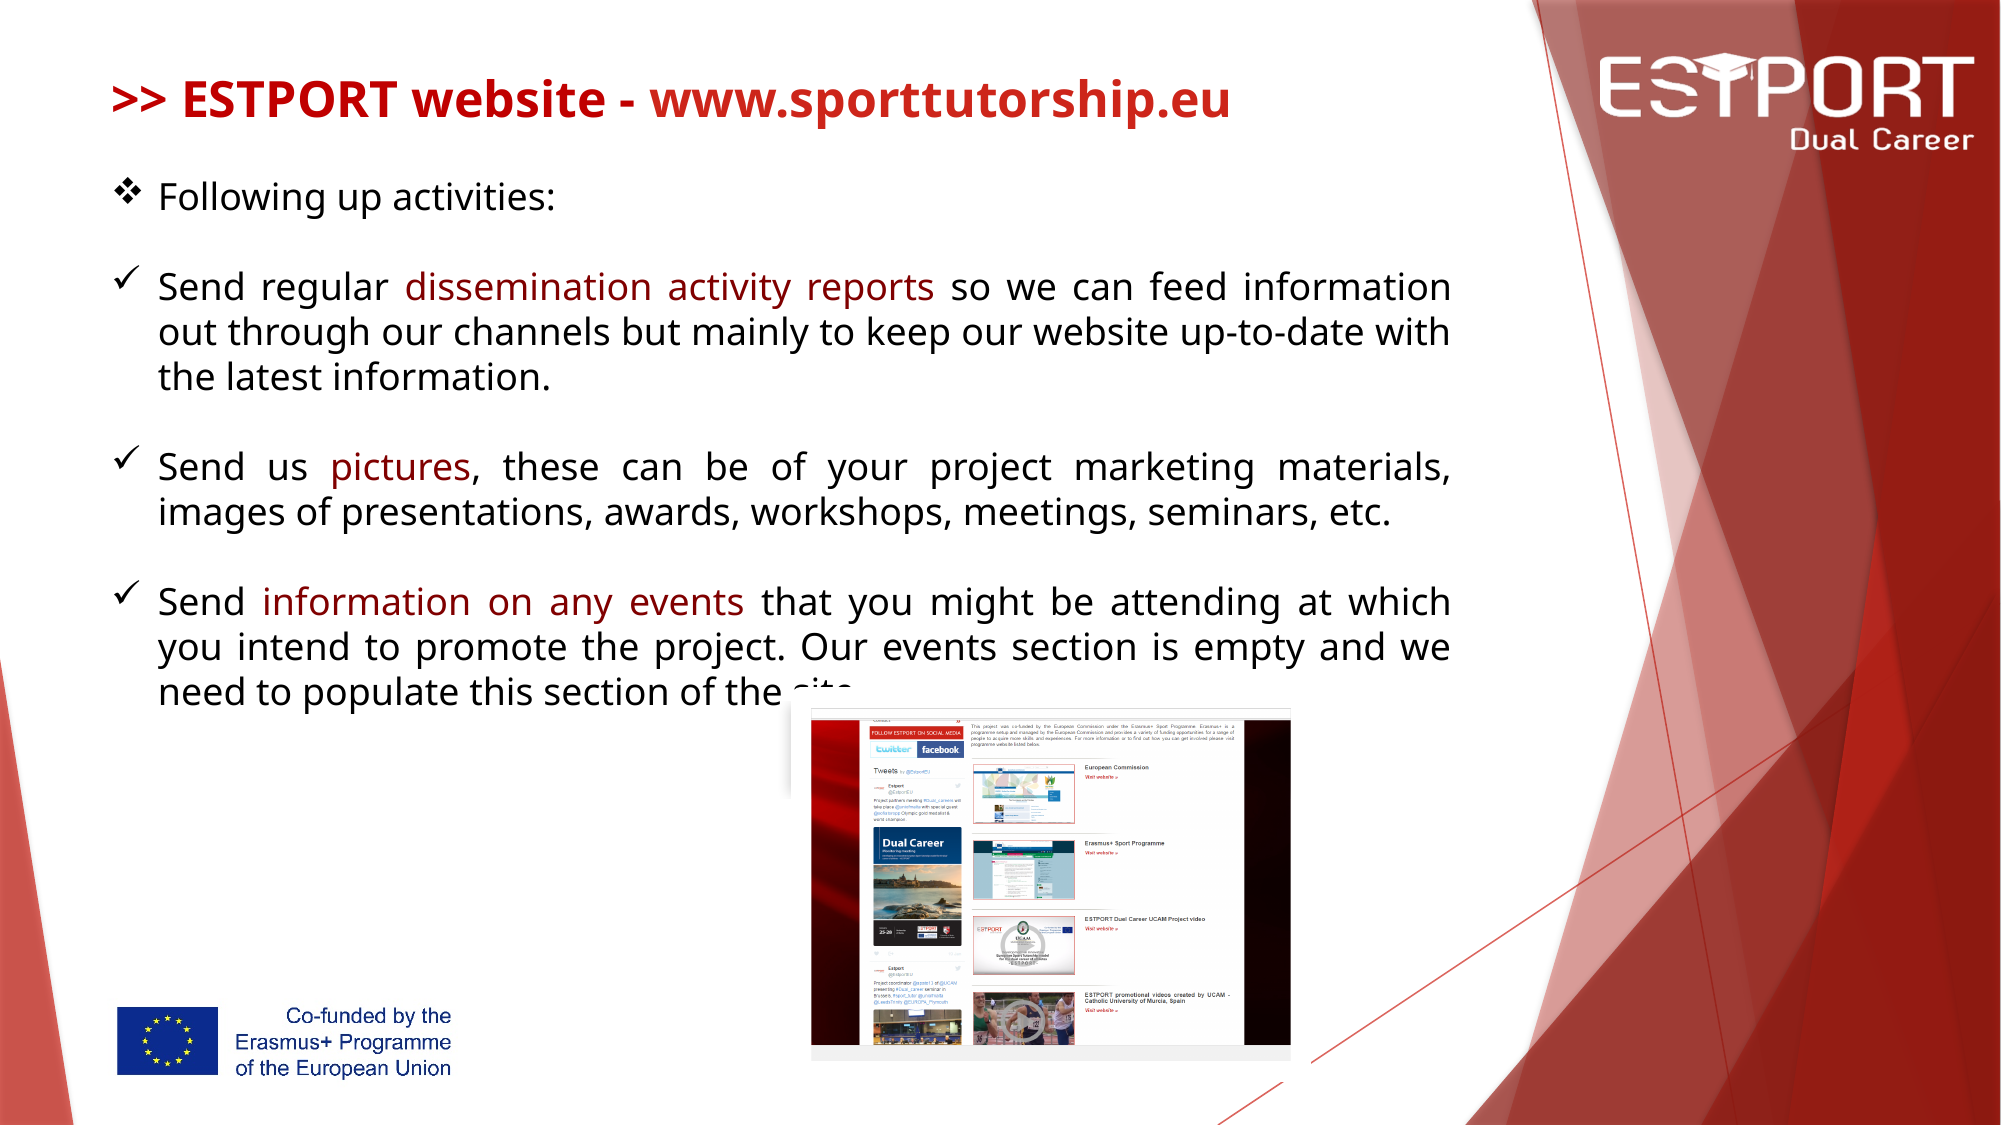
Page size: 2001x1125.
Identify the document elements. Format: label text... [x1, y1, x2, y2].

picture [810, 707, 1292, 1062]
text_box >> ESTPORT website - www.sporttutorship.eu Following up activities: Send regular dissemination activity reports so we can feed information out through our channels but mainly to keep our website up-to-date with the latest information. Send us pictures, these can be of your project marketing materials, images of presentations, awards, workshops, meetings, seminars, etc. Send information on any events that you might be attending at which you intend to promote the project. Our events section is empty and we need to populate this section of the site. [96, 60, 1468, 721]
picture [1600, 44, 1987, 156]
picture [95, 987, 468, 1095]
